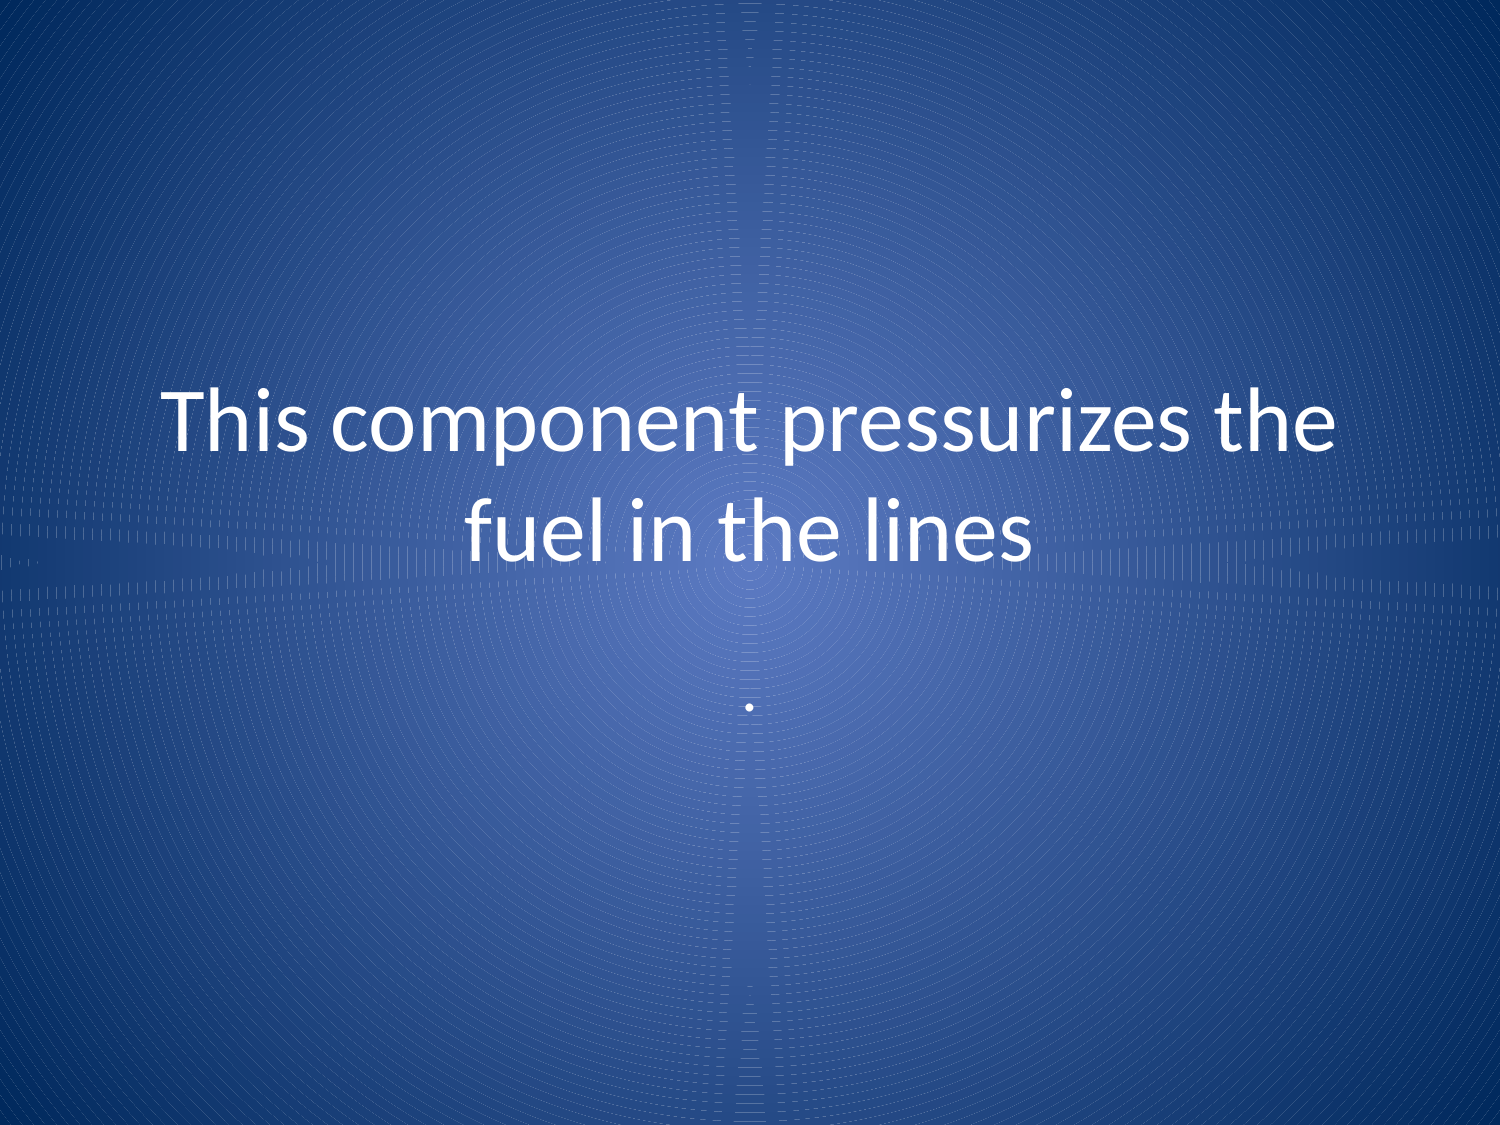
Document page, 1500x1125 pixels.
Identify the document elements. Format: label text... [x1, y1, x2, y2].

title This component pressurizes the fuel in the lines [112, 349, 1388, 591]
subtitle . [225, 637, 1275, 925]
